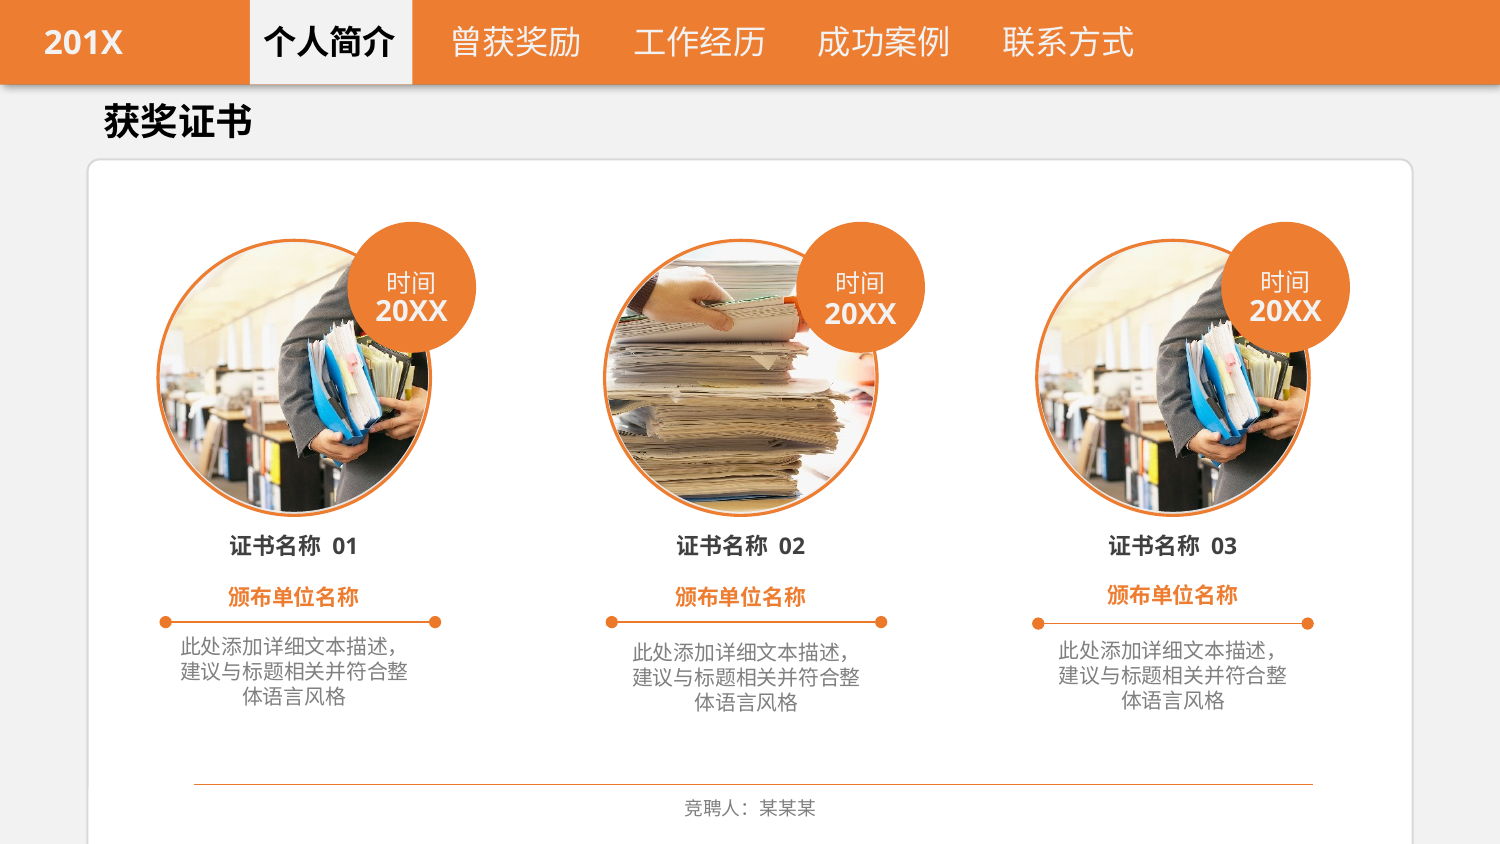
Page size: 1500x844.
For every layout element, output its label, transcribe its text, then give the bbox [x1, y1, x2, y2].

text_box 工作经历 [618, 14, 782, 69]
text_box 201X [29, 14, 139, 69]
text_box 联系方式 [987, 14, 1151, 69]
text_box 竞聘人：某某某 [669, 788, 831, 827]
text_box 成功案例 [803, 14, 966, 69]
text_box 此处添加详细文本描述，建议与标题相关并符合整体语言风格 [1034, 630, 1312, 721]
text_box [414, 0, 1500, 86]
text_box 证书名称 01 [214, 525, 374, 567]
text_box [347, 221, 477, 354]
text_box 证书名称 02 [661, 525, 821, 567]
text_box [157, 240, 431, 516]
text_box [1036, 240, 1310, 516]
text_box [1221, 221, 1351, 354]
text_box 曾获奖励 [434, 14, 598, 69]
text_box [604, 240, 878, 516]
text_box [796, 221, 926, 354]
text_box 此处添加详细文本描述，建议与标题相关并符合整体语言风格 [156, 626, 433, 717]
text_box 证书名称 03 [1093, 525, 1253, 567]
text_box 个人简介 [248, 14, 412, 69]
text_box [248, 0, 414, 86]
text_box 获奖证书 [88, 97, 269, 151]
text_box [0, 0, 248, 86]
text_box 颁布单位名称 [214, 576, 375, 618]
text_box 此处添加详细文本描述，建议与标题相关并符合整体语言风格 [608, 632, 885, 722]
text_box 颁布单位名称 [1092, 574, 1253, 615]
text_box 颁布单位名称 [660, 576, 821, 618]
